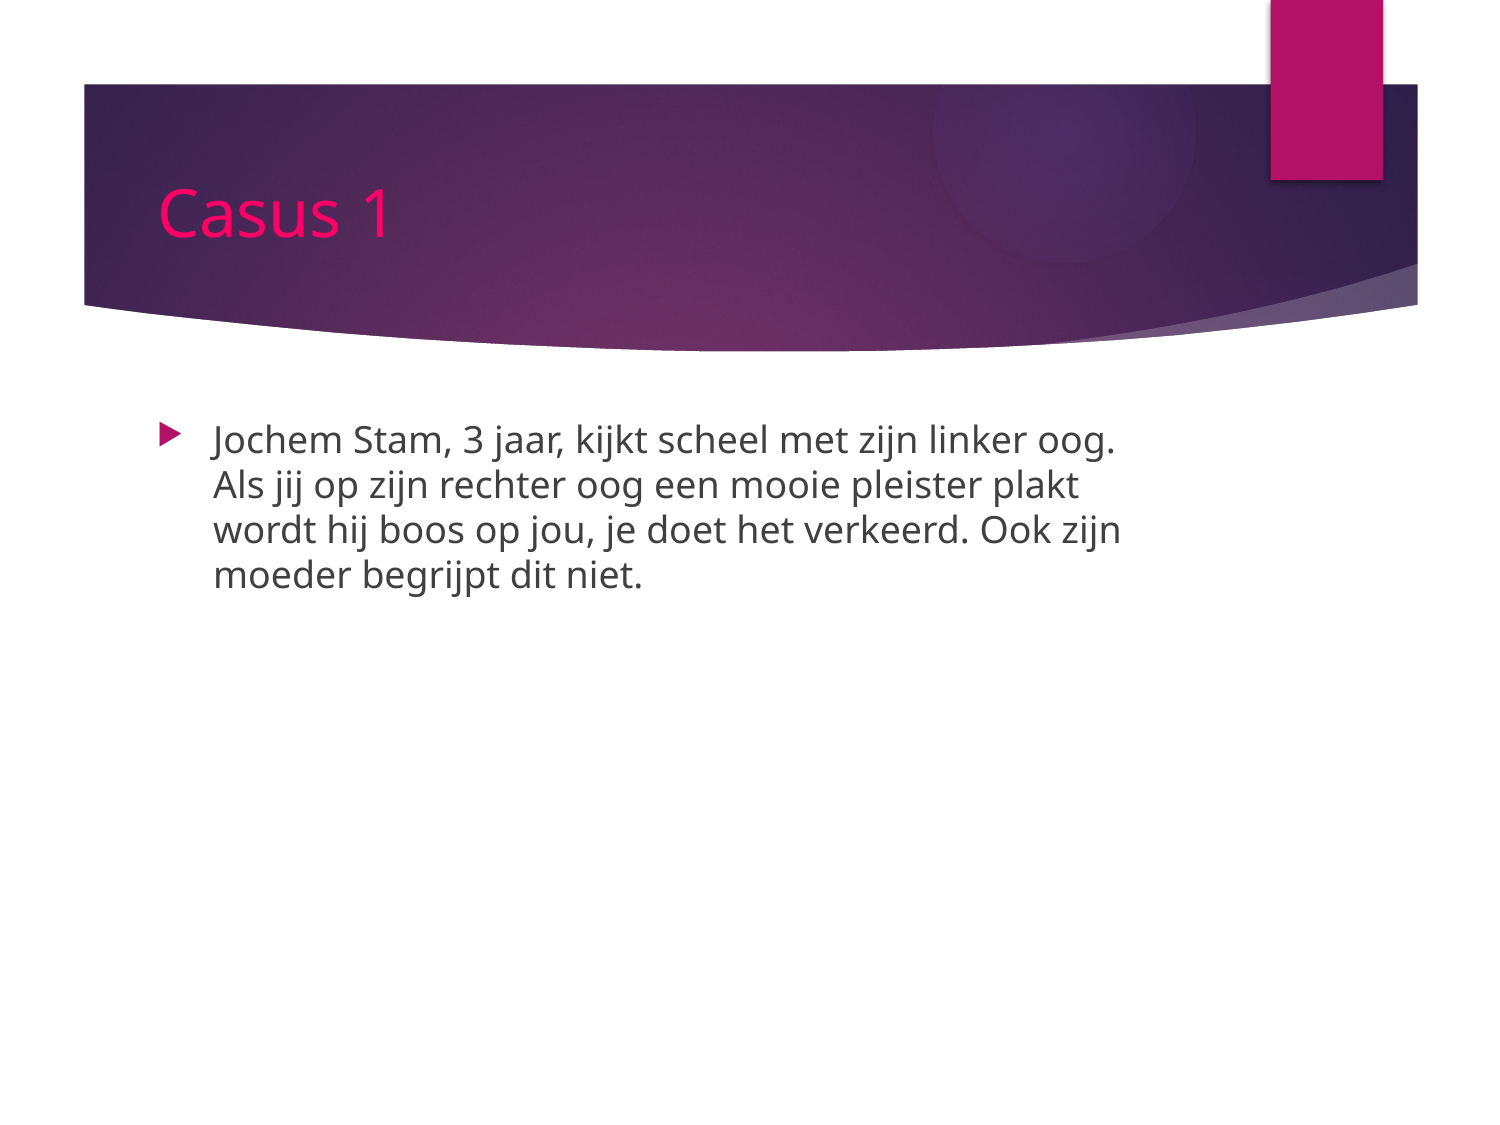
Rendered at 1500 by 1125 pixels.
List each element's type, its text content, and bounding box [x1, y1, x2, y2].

list Jochem Stam, 3 jaar, kijkt scheel met zijn linker oog. Als jij op zijn rechter oog een mooie pleister plakt wordt hij boos op jou, je doet het verkeerd. Ook zijn moeder begrijpt dit niet. [141, 408, 1183, 988]
title Casus 1 [142, 152, 1183, 269]
